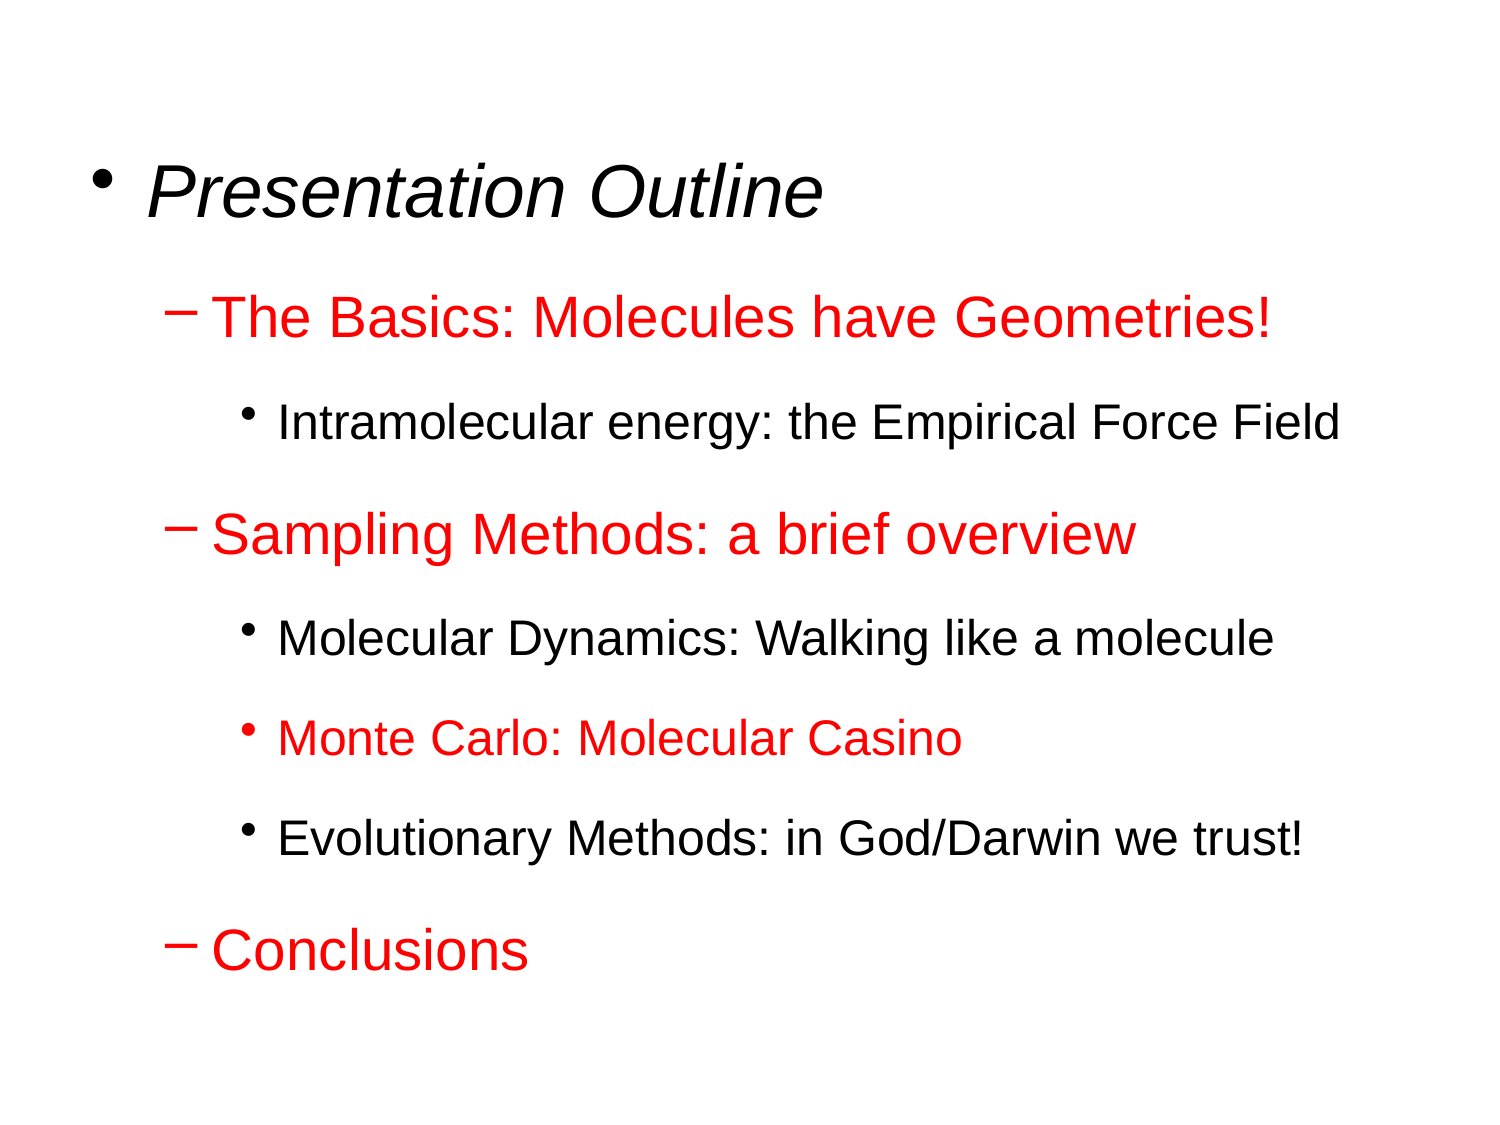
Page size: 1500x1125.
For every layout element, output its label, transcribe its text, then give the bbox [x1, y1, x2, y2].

list Presentation Outline The Basics: Molecules have Geometries! Intramolecular energy: the Empirical Force Field Sampling Methods: a brief overview Molecular Dynamics: Walking like a molecule Monte Carlo: Molecular Casino Evolutionary Methods: in God/Darwin we trust! Conclusions [75, 90, 1425, 975]
